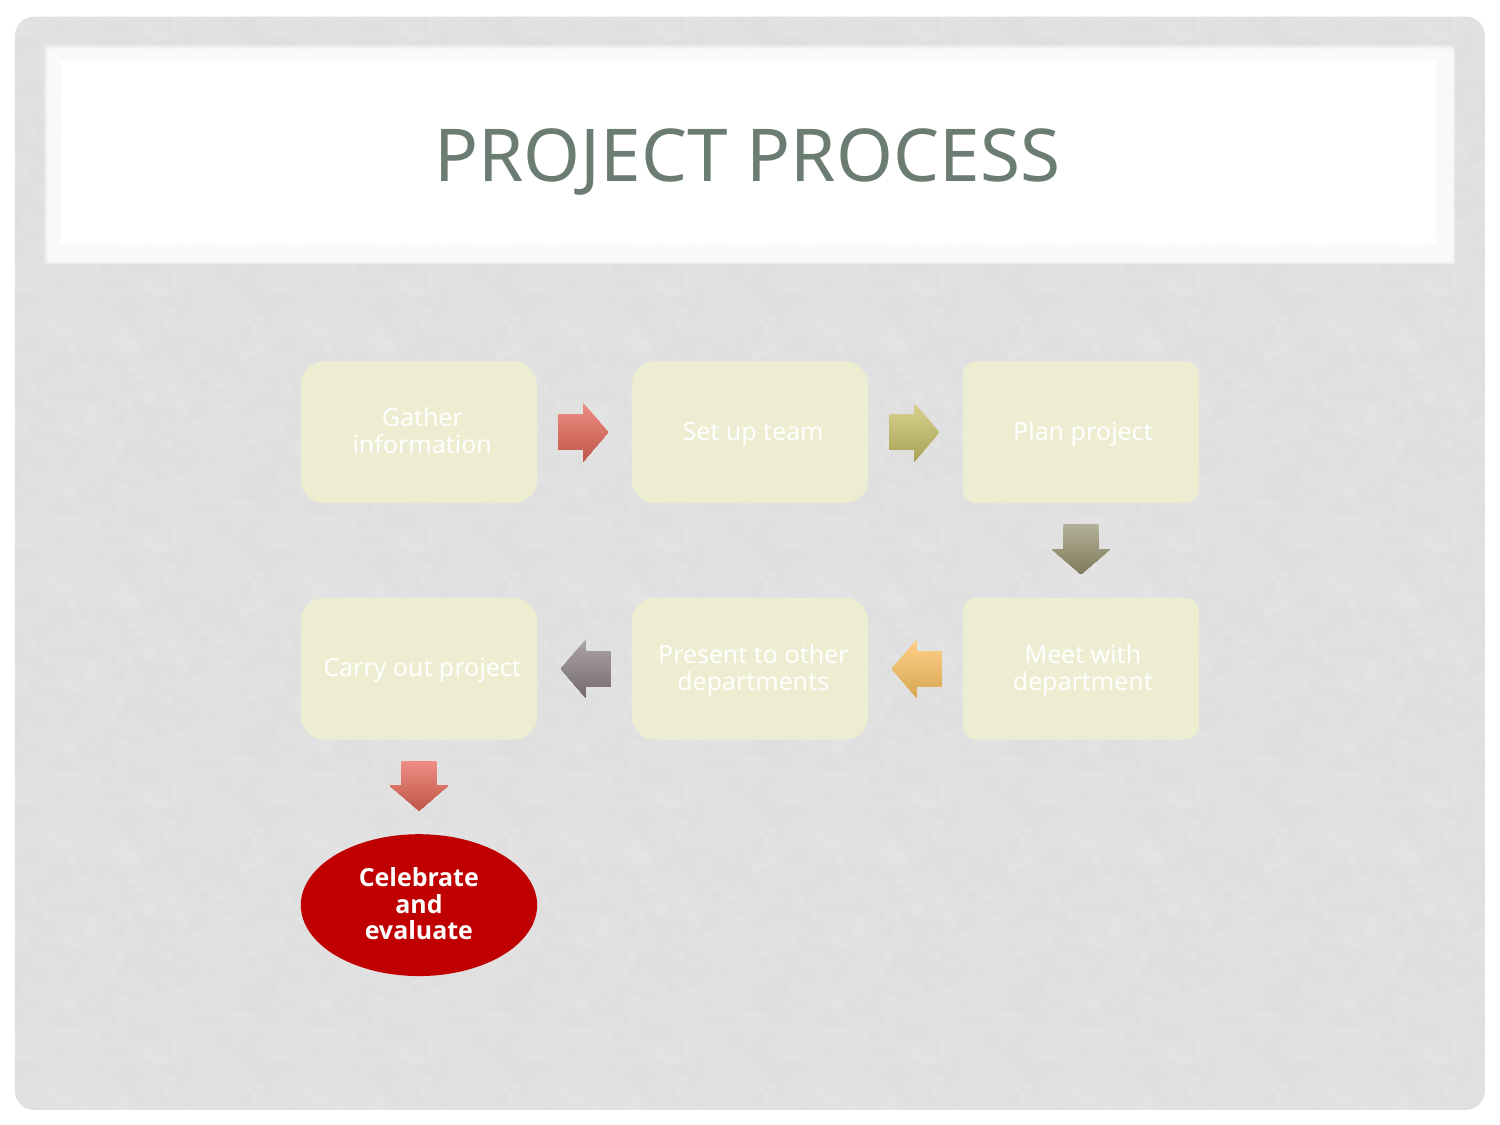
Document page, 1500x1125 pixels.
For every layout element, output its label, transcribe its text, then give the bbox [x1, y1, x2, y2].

title Project Process [69, 66, 1425, 238]
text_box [299, 274, 1201, 1063]
